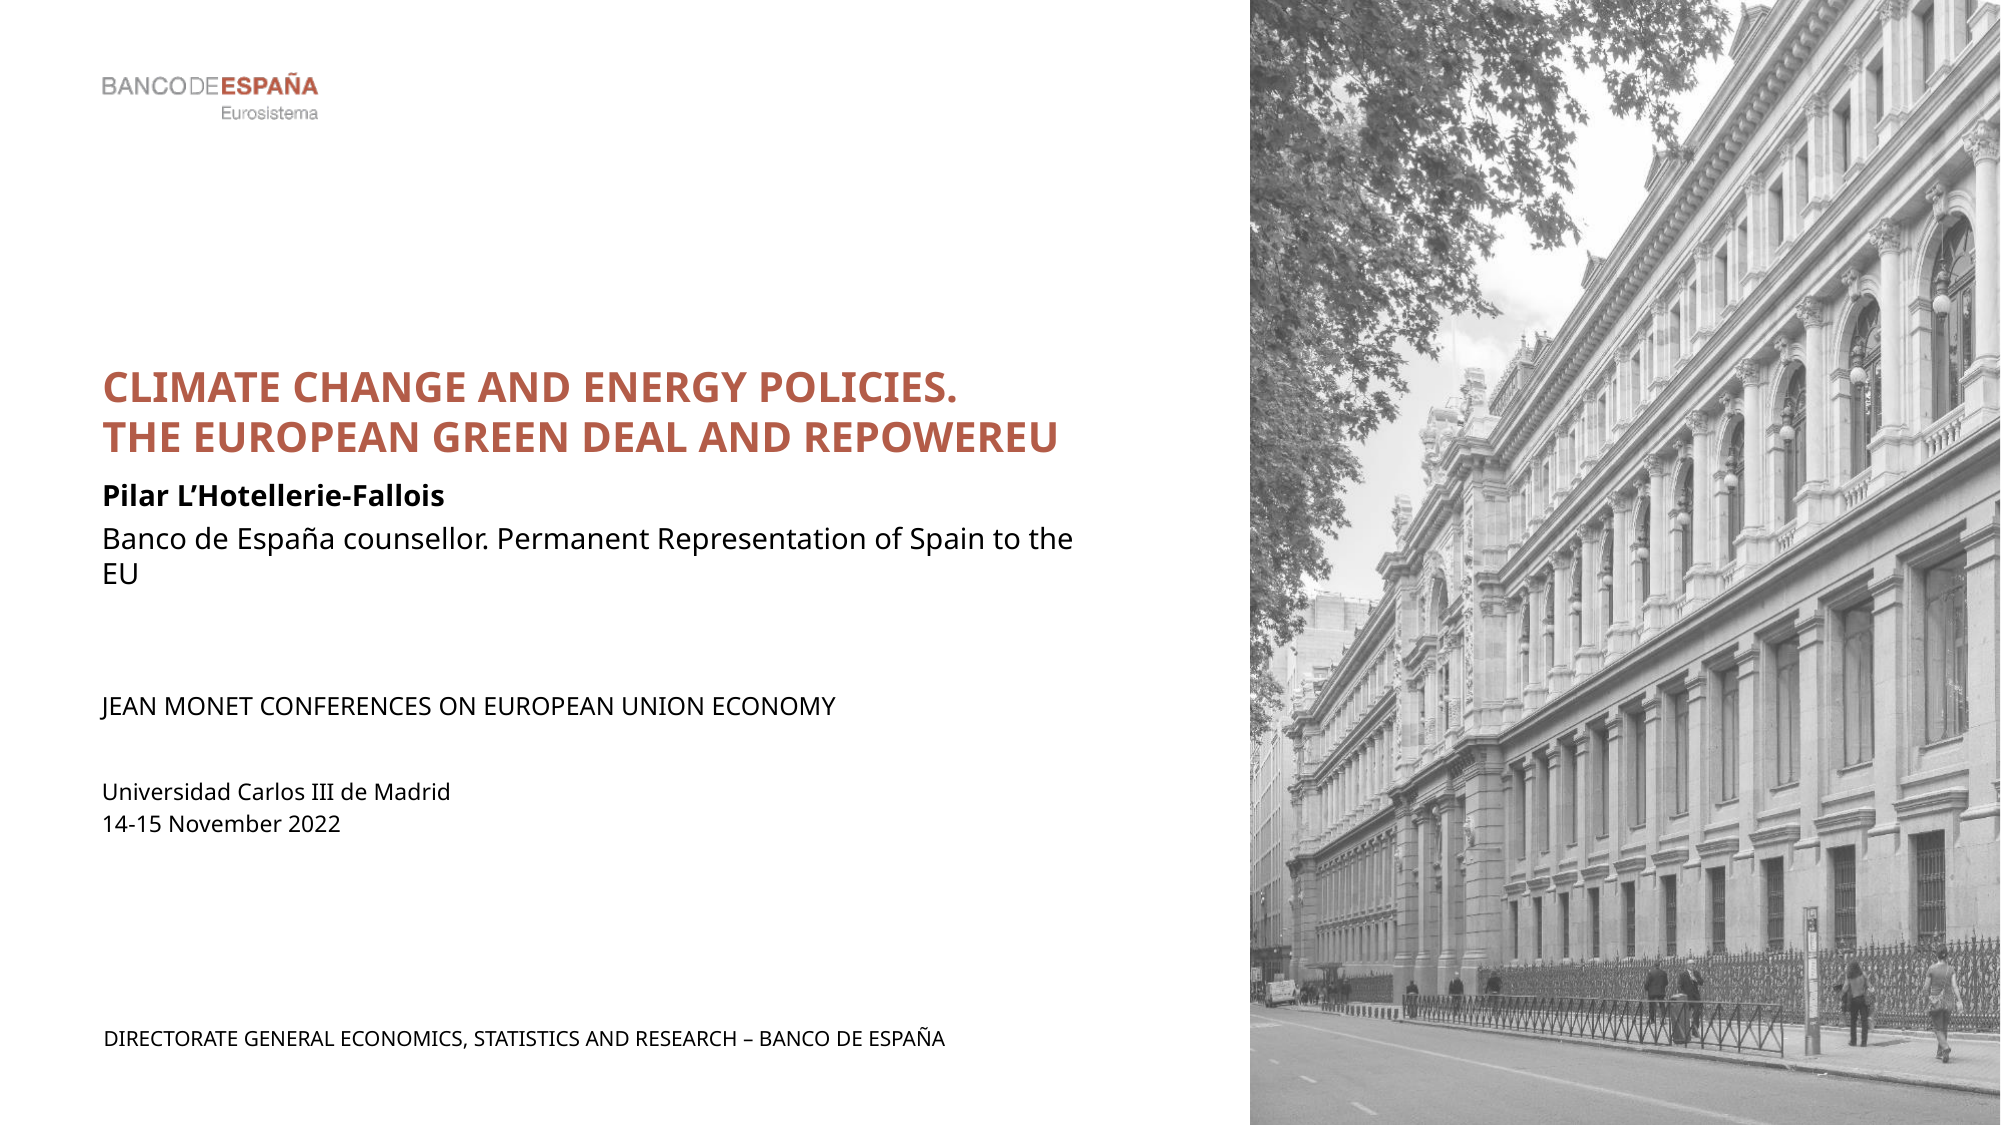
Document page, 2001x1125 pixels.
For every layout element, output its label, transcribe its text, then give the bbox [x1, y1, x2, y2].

title Climate change and energy policies. the european Green deal and REPowerEU [87, 219, 1225, 468]
list Universidad Carlos III de Madrid 14-15 November 2022 [87, 769, 1090, 852]
picture [1250, 0, 2001, 1125]
picture [63, 42, 363, 146]
list Banco de España counsellor. Permanent Representation of Spain to the EU [87, 512, 1119, 598]
list Jean Monet conferences on european union economy [87, 682, 1090, 767]
list Pilar L’Hotellerie-Fallois [87, 469, 1090, 512]
